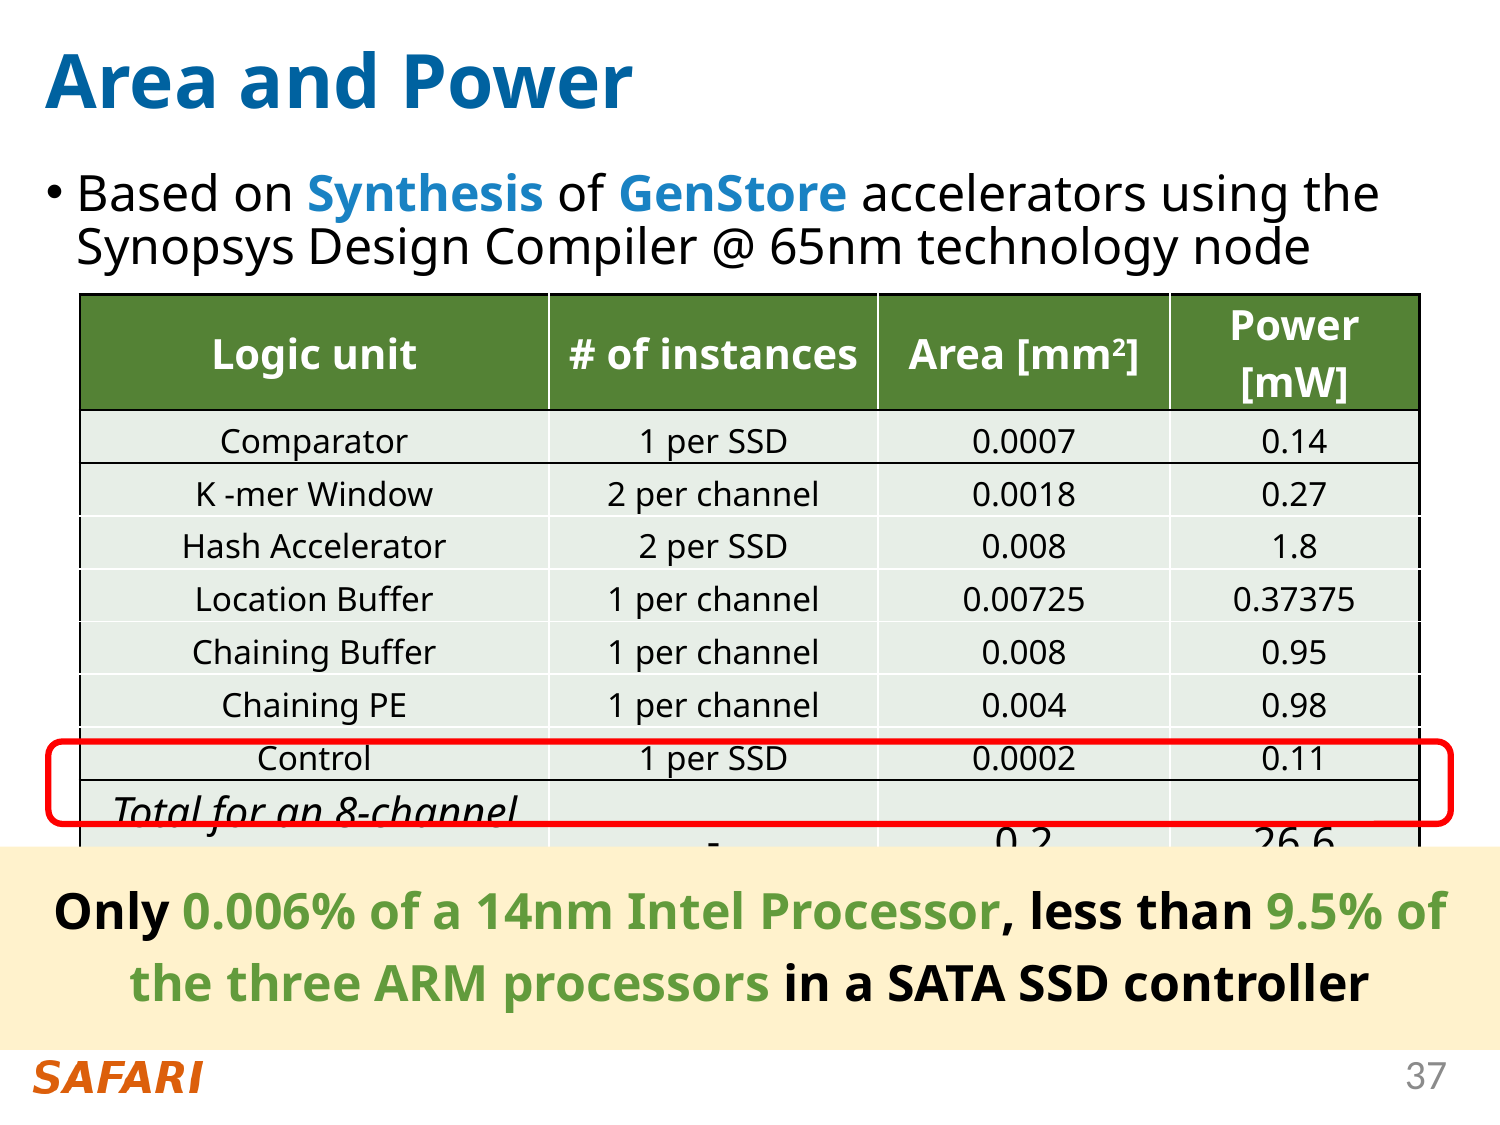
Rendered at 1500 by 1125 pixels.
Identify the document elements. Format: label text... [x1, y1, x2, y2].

table_cell Location Buffer [81, 570, 548, 621]
table_cell K -mer Window [81, 464, 548, 515]
table_cell Chaining PE [81, 675, 548, 726]
title Area and Power [31, 15, 1475, 143]
table_cell 0.008 [879, 622, 1169, 673]
table_cell 1.8 [1171, 517, 1418, 568]
table_header Area [mm2] [879, 296, 1169, 409]
table_cell 0.0002 [879, 728, 1169, 740]
table_cell Total for an 8-channel SSD [81, 825, 548, 846]
table_cell 1 per channel [550, 675, 877, 726]
table_cell 0.008 [879, 517, 1169, 568]
table_cell 0.0018 [879, 464, 1169, 515]
table_cell 0.0007 [879, 411, 1169, 462]
text_box [47, 740, 1452, 825]
table_cell 0.11 [1171, 728, 1418, 740]
table_cell 2 per SSD [550, 517, 877, 568]
picture [31, 1051, 209, 1104]
table_cell 1 per channel [550, 622, 877, 673]
table_cell Comparator [81, 411, 548, 462]
table_cell 0.2 [879, 825, 1169, 846]
table_cell 0.98 [1171, 675, 1418, 726]
table_cell 0.95 [1171, 622, 1418, 673]
table_header Power [mW] [1171, 296, 1418, 409]
table_cell Chaining Buffer [81, 622, 548, 673]
table_header Logic unit [81, 296, 548, 409]
table_cell 2 per channel [550, 464, 877, 515]
list Based on Synthesis of GenStore accelerators using the Synopsys Design Compiler @ 65nm technology node [31, 160, 1475, 846]
table_cell 0.00725 [879, 570, 1169, 621]
table_cell 1 per channel [550, 570, 877, 621]
table_header # of instances [550, 296, 877, 409]
table_cell 0.37375 [1171, 570, 1418, 621]
table_cell 0.004 [879, 675, 1169, 726]
table_cell - [550, 825, 877, 846]
table_cell 26.6 [1171, 825, 1418, 846]
text_box Only 0.006% of a 14nm Intel Processor, less than 9.5% of the three ARM processors in a SATA SSD controller [0, 846, 1500, 1051]
table_cell 1 per SSD [550, 728, 877, 740]
table_cell 0.27 [1171, 464, 1418, 515]
table_cell 0.14 [1171, 411, 1418, 462]
table_cell Hash Accelerator [81, 517, 548, 568]
table_cell 1 per SSD [550, 411, 877, 462]
table_cell Control [81, 728, 548, 740]
